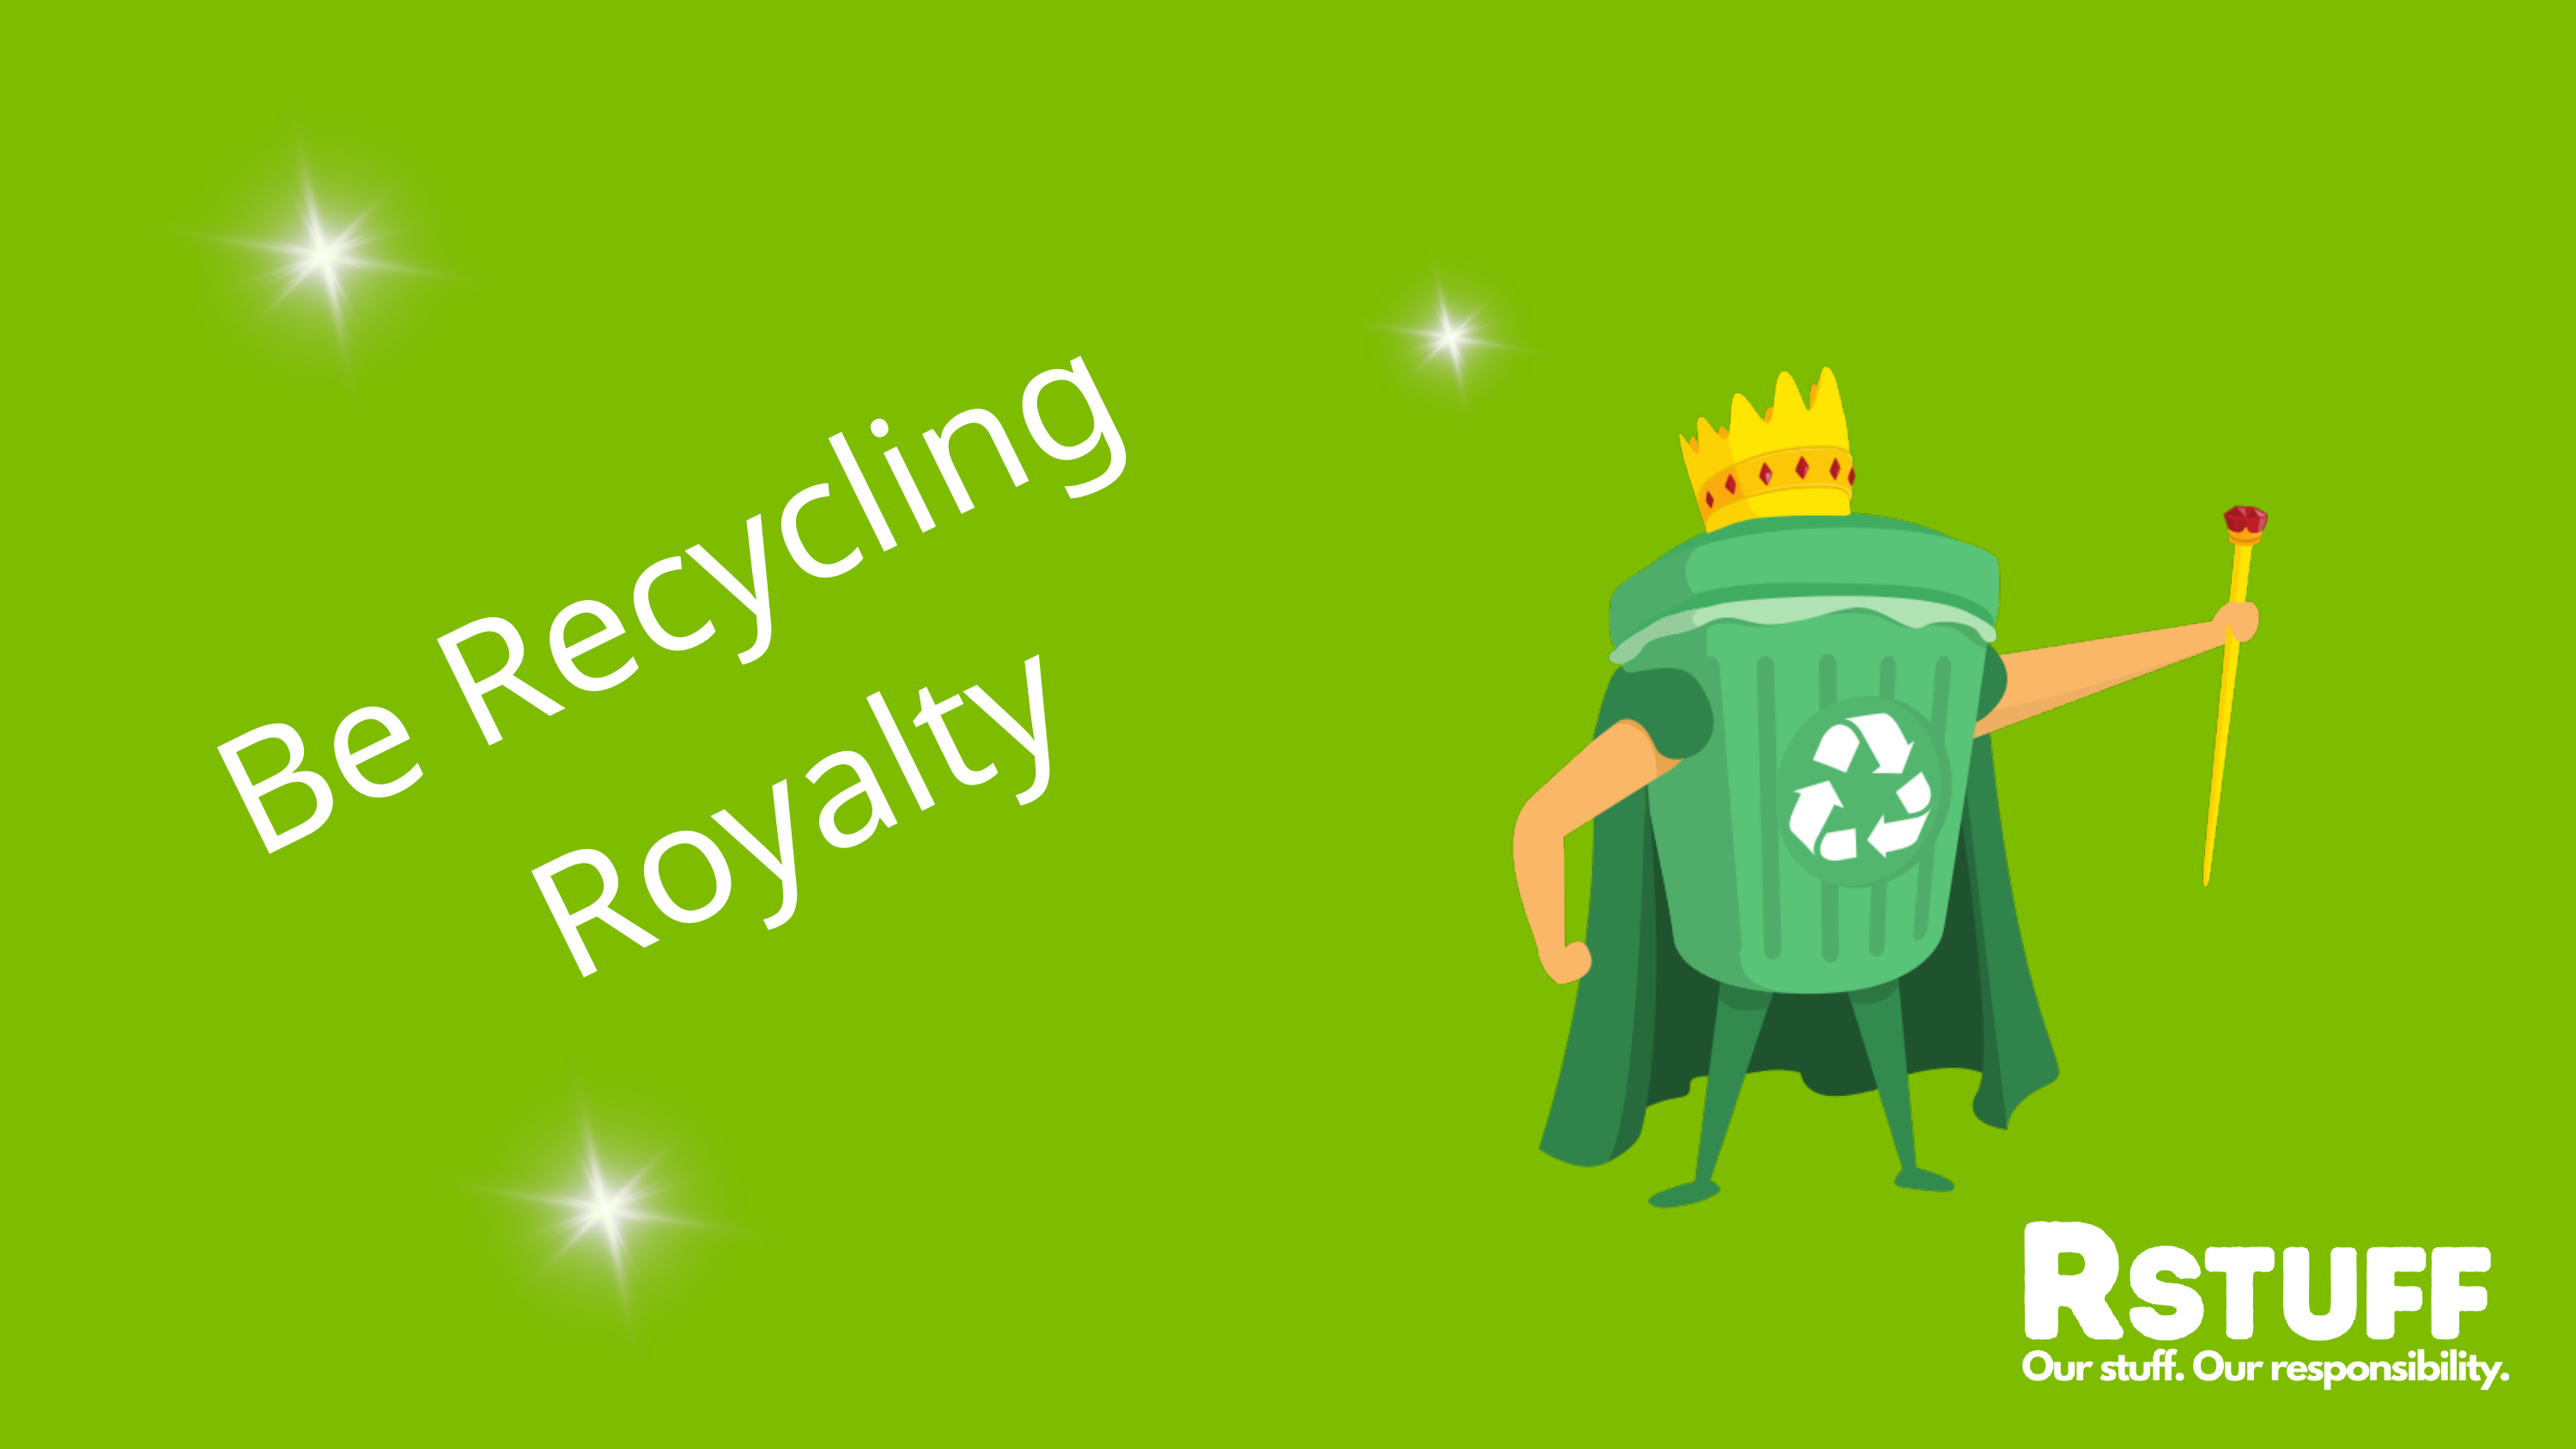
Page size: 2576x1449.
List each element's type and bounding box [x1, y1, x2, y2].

text_box [1996, 1193, 2540, 1414]
text_box [94, 59, 2269, 1405]
